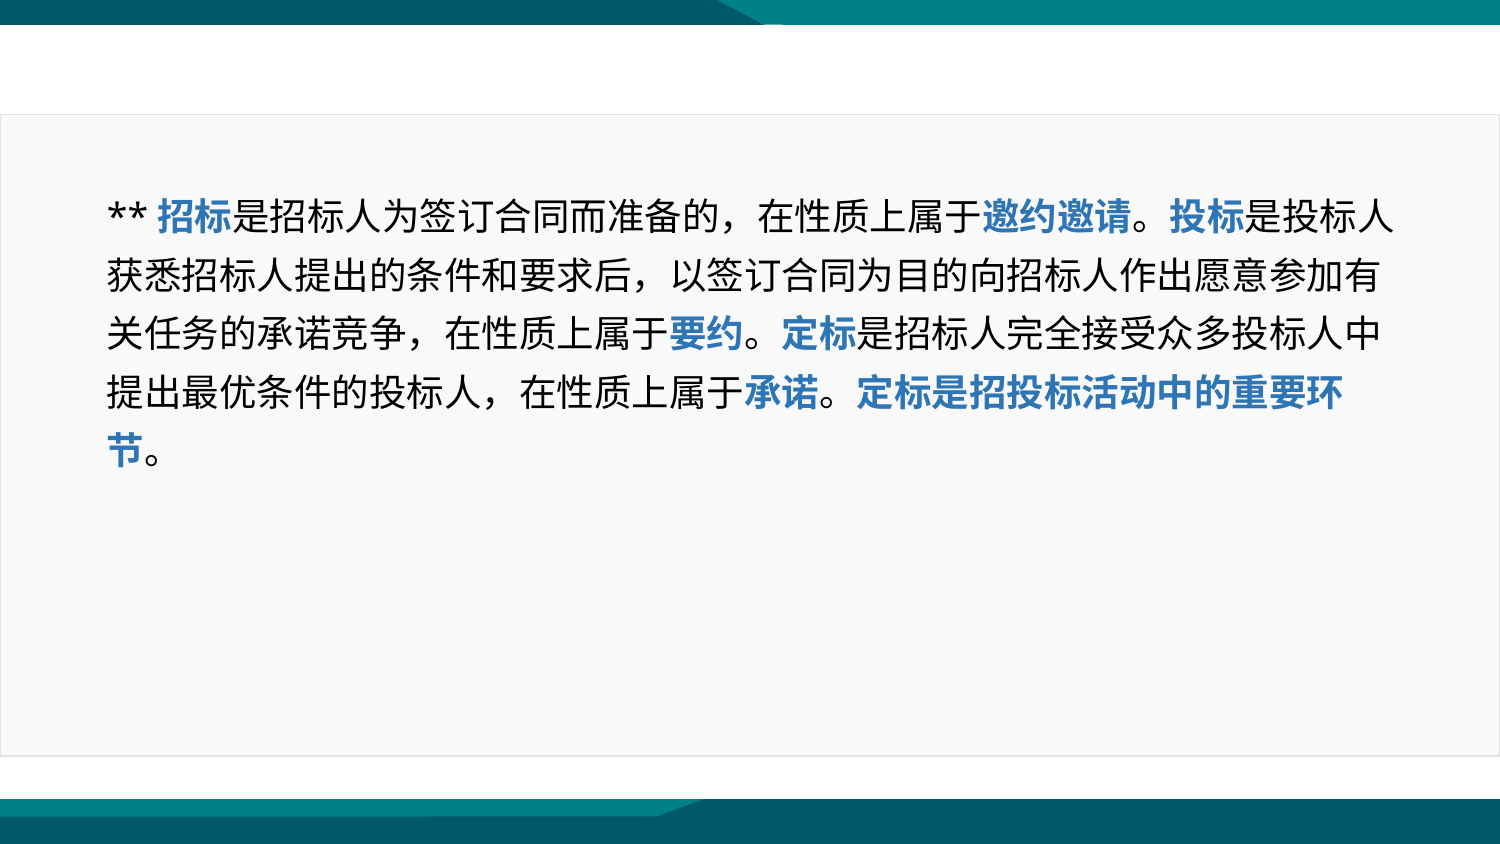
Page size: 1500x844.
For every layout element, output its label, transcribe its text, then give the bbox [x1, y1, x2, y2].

text_box **招标是招标人为签订合同而准备的，在性质上属于邀约邀请。投标是投标人获悉招标人提出的条件和要求后，以签订合同为目的向招标人作出愿意参加有关任务的承诺竞争，在性质上属于要约。定标是招标人完全接受众多投标人中提出最优条件的投标人，在性质上属于承诺。定标是招投标活动中的重要环节。 [95, 174, 1412, 478]
